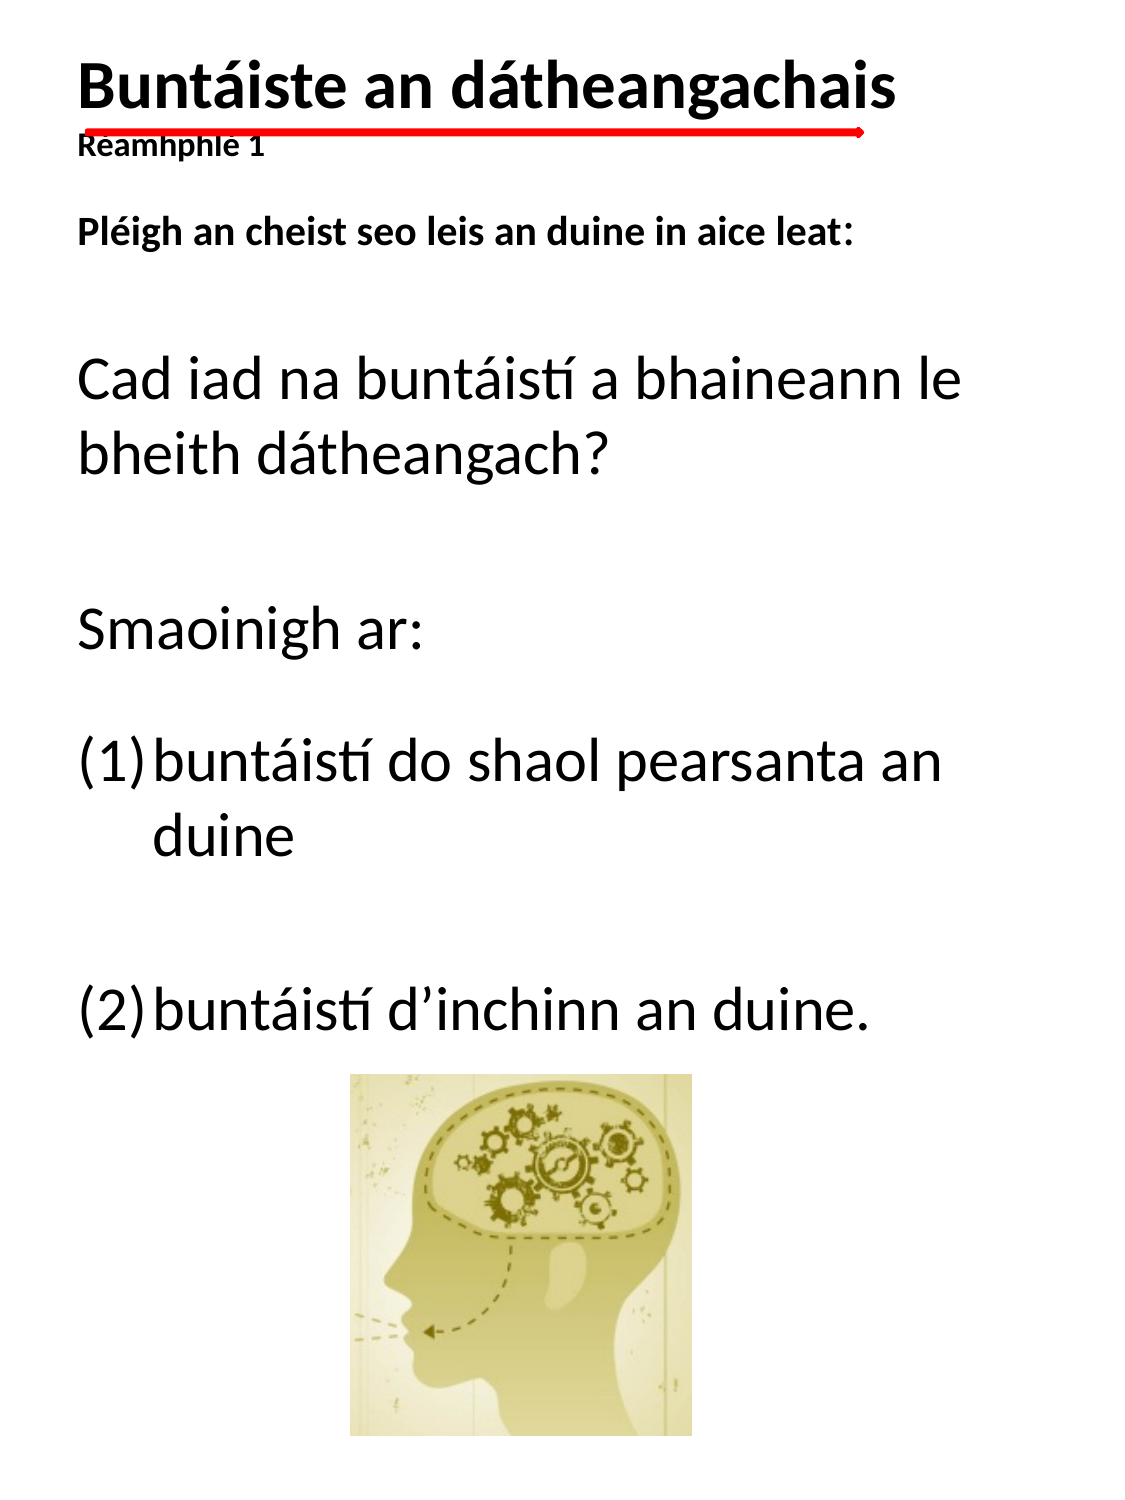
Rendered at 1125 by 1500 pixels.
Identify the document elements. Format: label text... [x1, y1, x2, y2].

picture [349, 1074, 692, 1436]
list Pléigh an cheist seo leis an duine in aice leat: Cad iad na buntáistí a bhaineann le bheith dátheangach? Smaoinigh ar: buntáistí do shaol pearsanta an duine buntáistí d’inchinn an duine. [62, 187, 1100, 1413]
title Buntáiste an dátheangachais Réamhphlé 1 [62, 31, 1075, 172]
text_box [84, 126, 865, 139]
